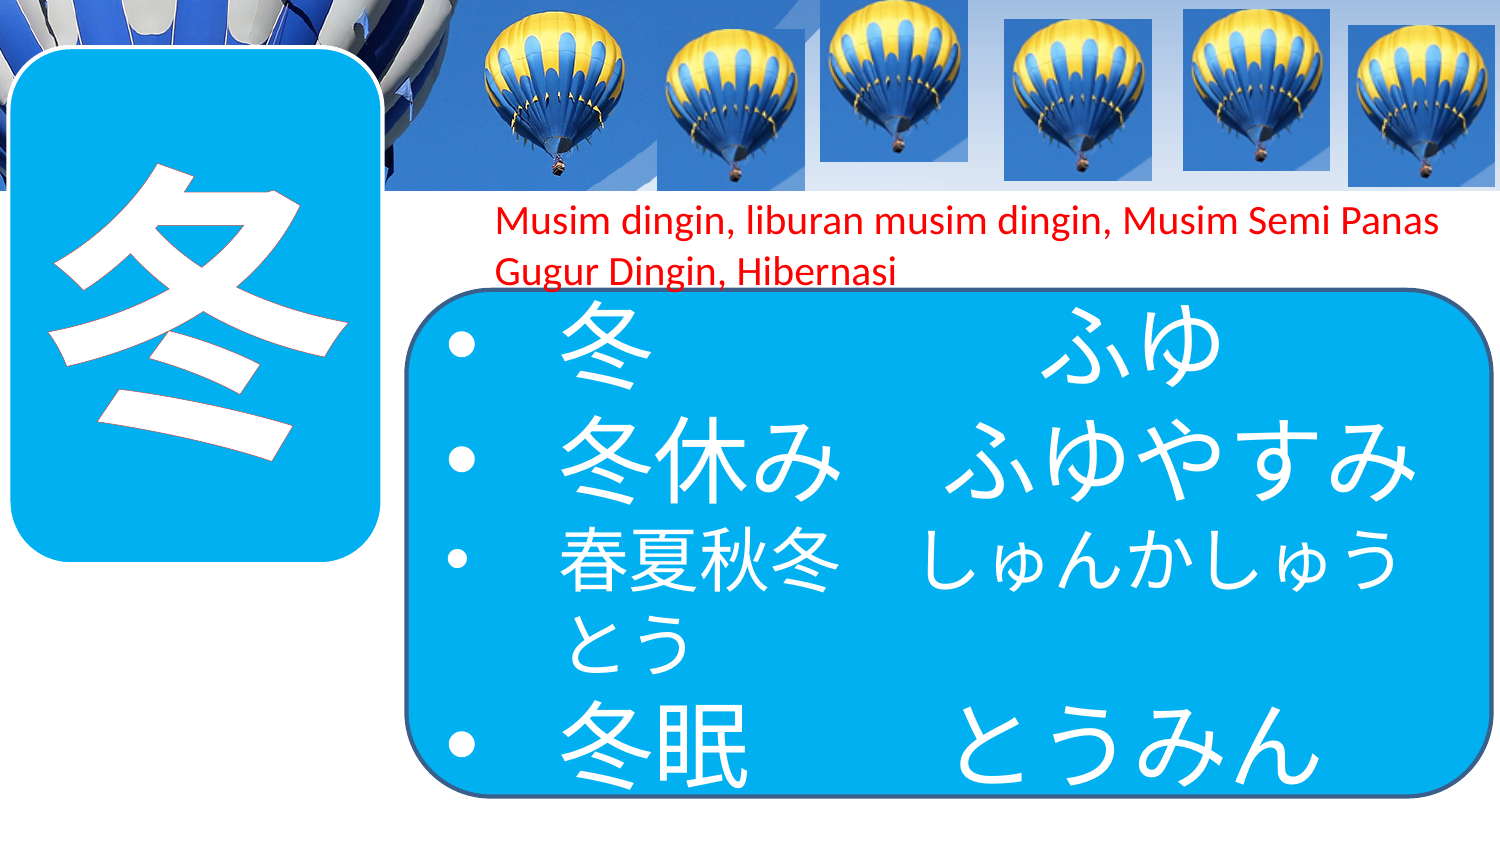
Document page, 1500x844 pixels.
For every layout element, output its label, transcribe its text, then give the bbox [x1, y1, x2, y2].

picture [0, 0, 1500, 844]
text_box 冬 [6, 45, 385, 567]
text_box Musim dingin, liburan musim dingin, Musim Semi Panas Gugur Dingin, Hibernasi [479, 180, 1473, 306]
text_box 冬 ふゆ 冬休み ふゆやすみ 春夏秋冬 しゅんかしゅうとう 冬眠 とうみん [404, 288, 1494, 799]
